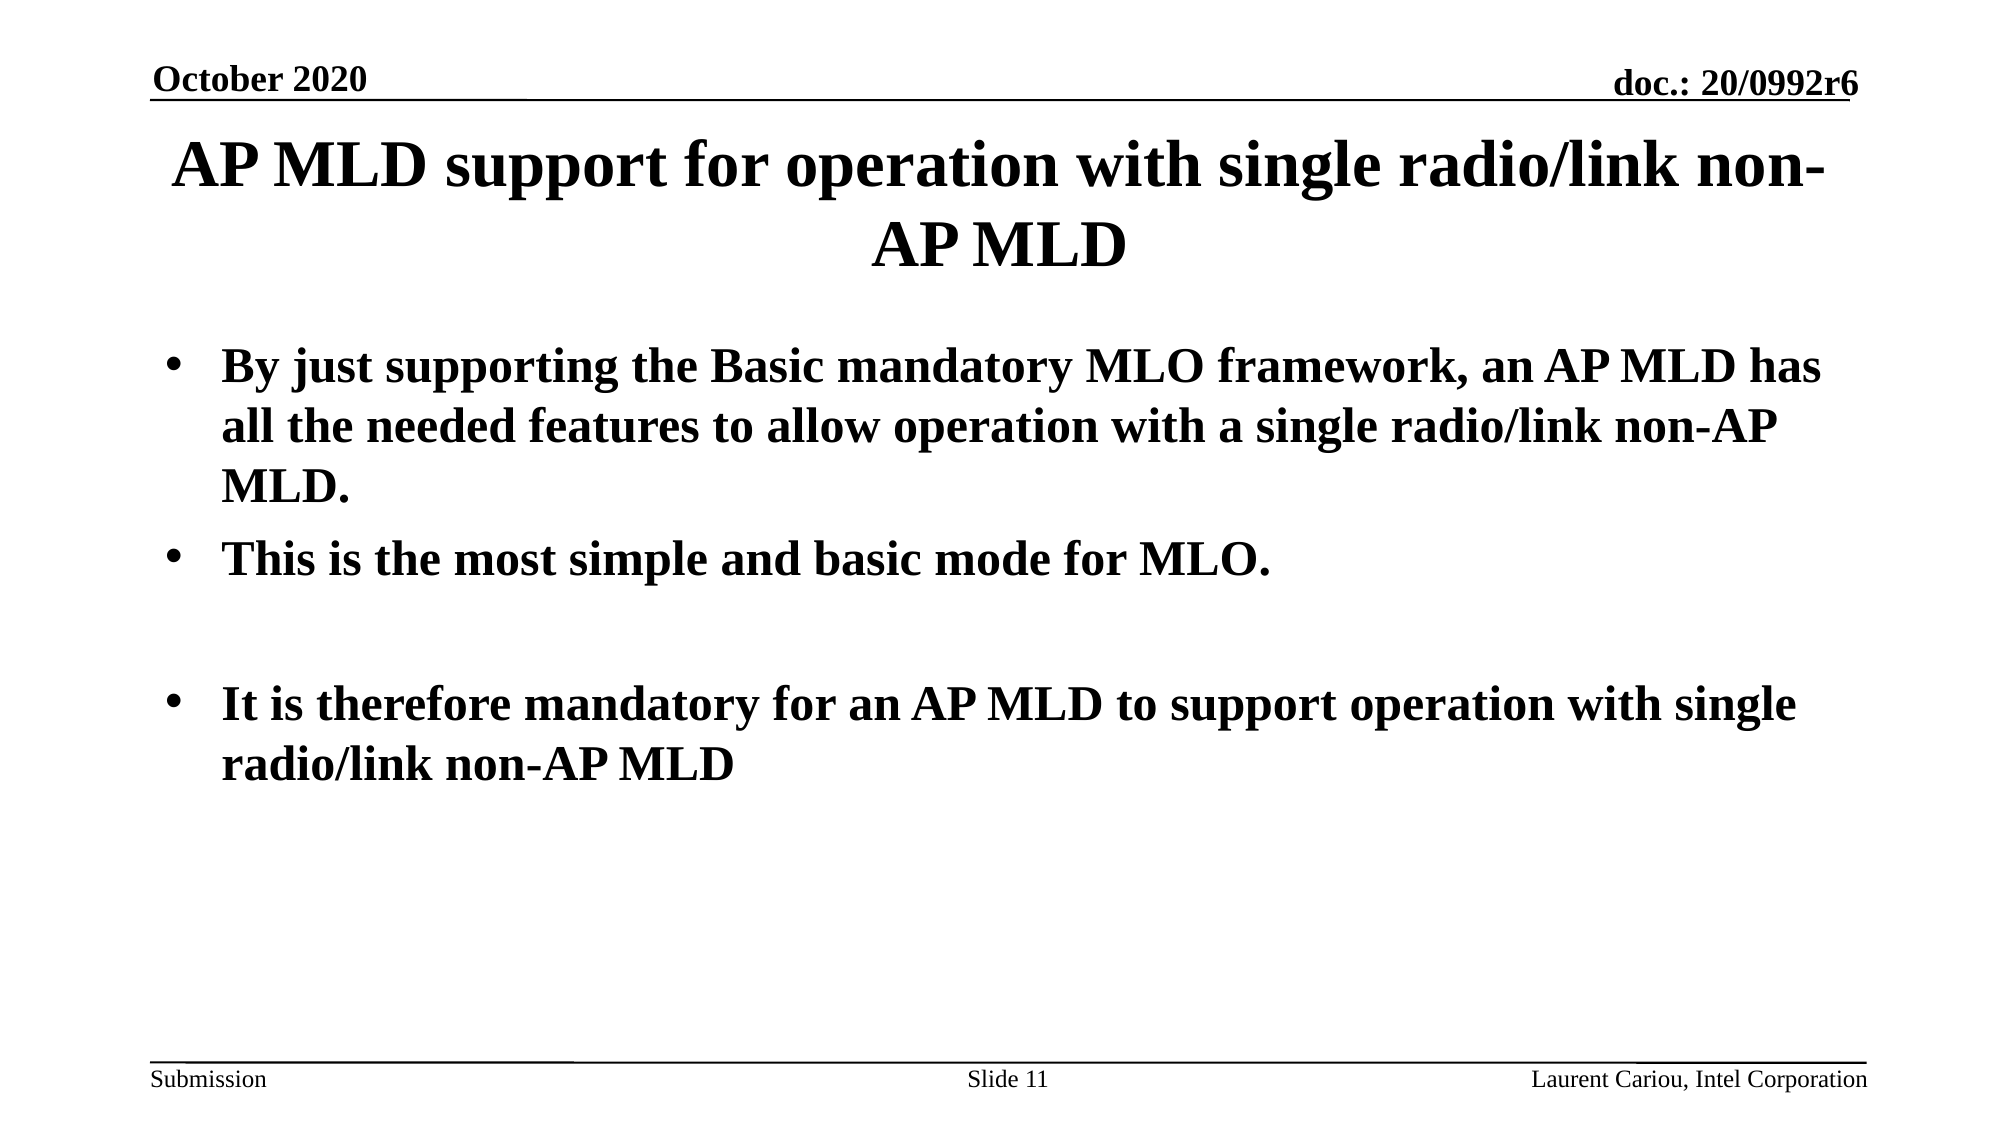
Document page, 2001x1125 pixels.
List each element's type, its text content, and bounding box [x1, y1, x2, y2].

slide_number Slide 11 [950, 1061, 1067, 1123]
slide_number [152, 54, 563, 100]
footer Laurent Cariou, Intel Corporation [1171, 1061, 1869, 1093]
list By just supporting the Basic mandatory MLO framework, an AP MLD has all the needed features to allow operation with a single radio/link non-AP MLD. This is the most simple and basic mode for MLO. It is therefore mandatory for an AP MLD to support operation with single radio/link non-AP MLD [149, 325, 1850, 1001]
title AP MLD support for operation with single radio/link non-AP MLD [149, 112, 1850, 288]
